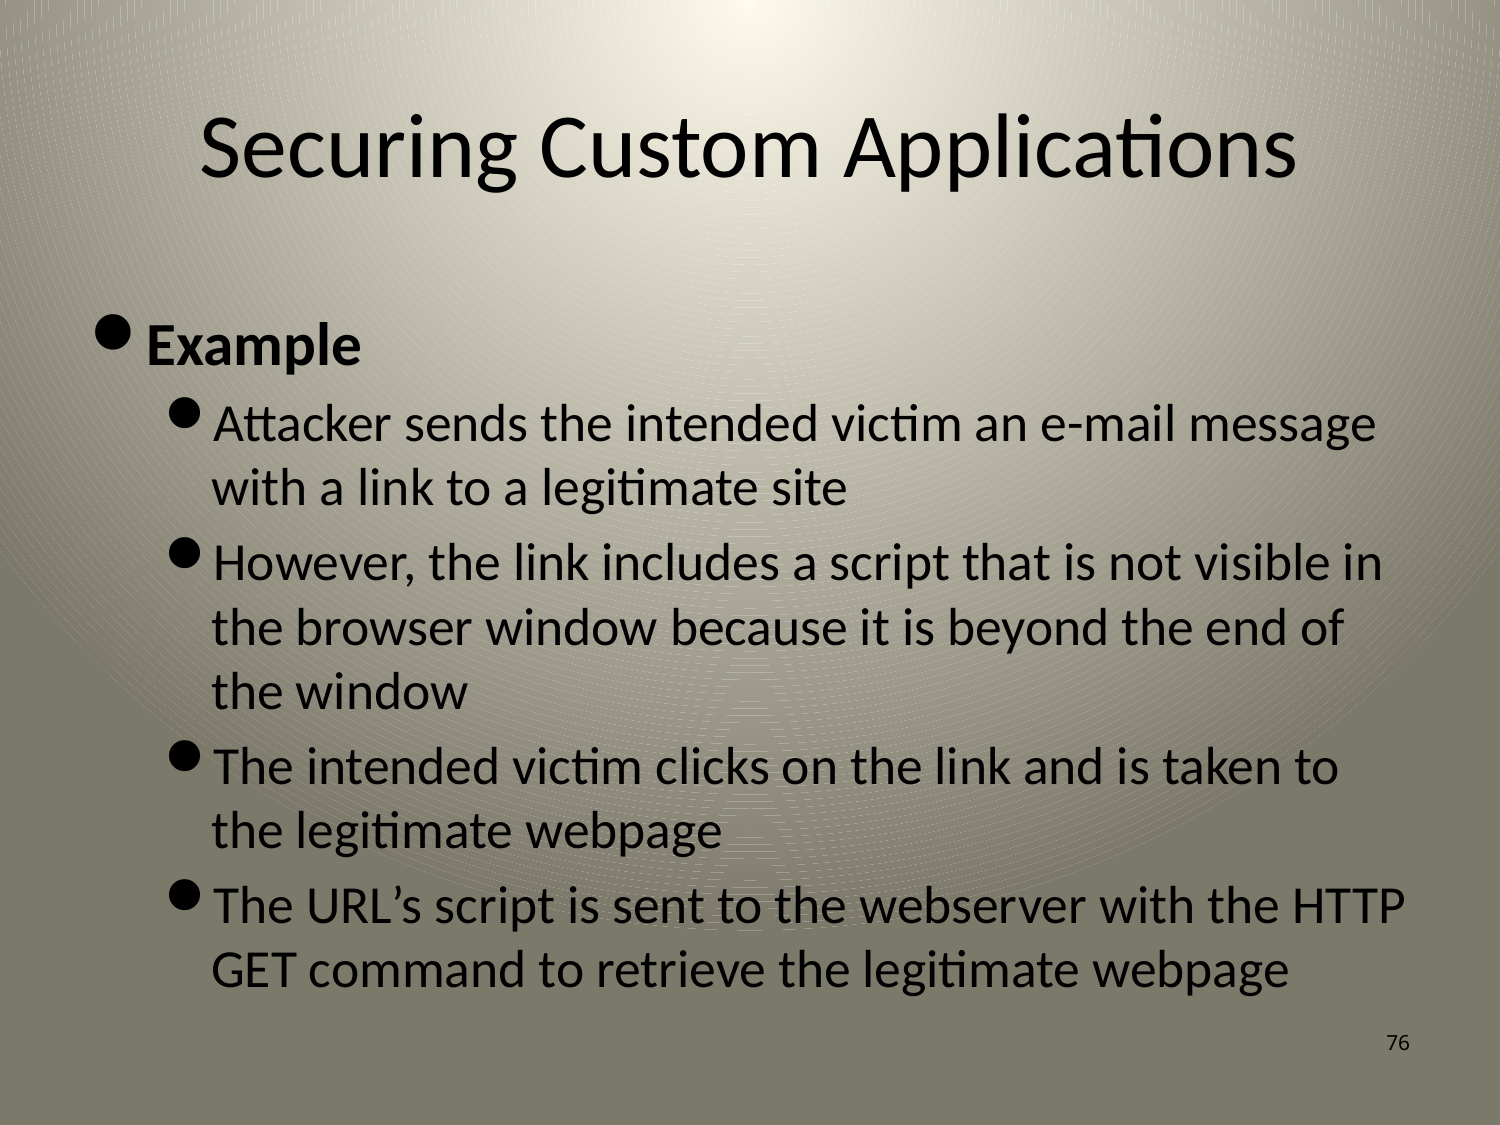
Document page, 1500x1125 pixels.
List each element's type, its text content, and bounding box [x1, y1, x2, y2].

list Example Attacker sends the intended victim an e-mail message with a link to a legitimate site However, the link includes a script that is not visible in the browser window because it is beyond the end of the window The intended victim clicks on the link and is taken to the legitimate webpage The URL’s script is sent to the webserver with the HTTP GET command to retrieve the legitimate webpage [75, 296, 1425, 1013]
slide_number 76 [1074, 1021, 1425, 1067]
title Securing Custom Applications [150, 37, 1350, 245]
